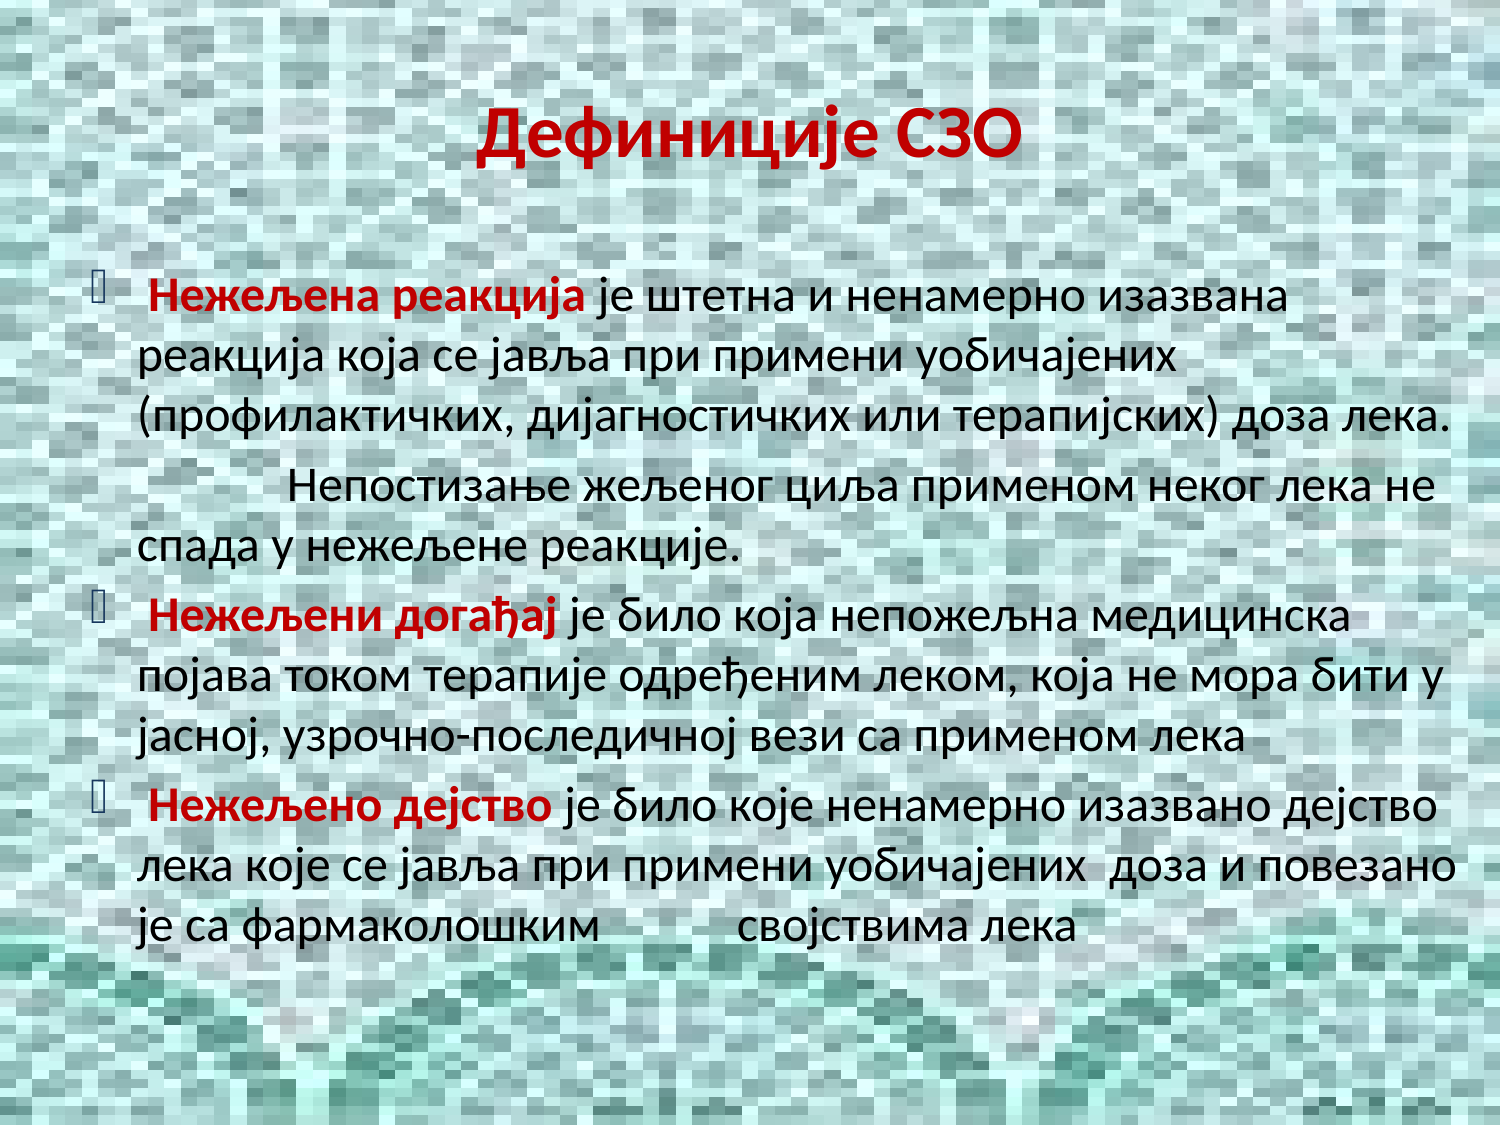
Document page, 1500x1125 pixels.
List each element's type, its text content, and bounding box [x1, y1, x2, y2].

list Дефиниције СЗО Нежељена реакција је штетна и ненамерно изазвана реакција која се јавља при примени уобичајених (профилактичких, дијагностичких или терапијских) доза лека. Непостизање жељеног циља применом неког лека не спада у нежељене реакције. Нежељени догађај је било која непожељна медицинска појава током терапије одређеним леком, која не мора бити у јасној, узрочно-последичној вези са применом лека Нежељено дејство је било које ненамерно изазвано дејство лека које се јавља при примени уобичајених доза и повезано је са фармаколошким својствима лека [0, 0, 1500, 1125]
